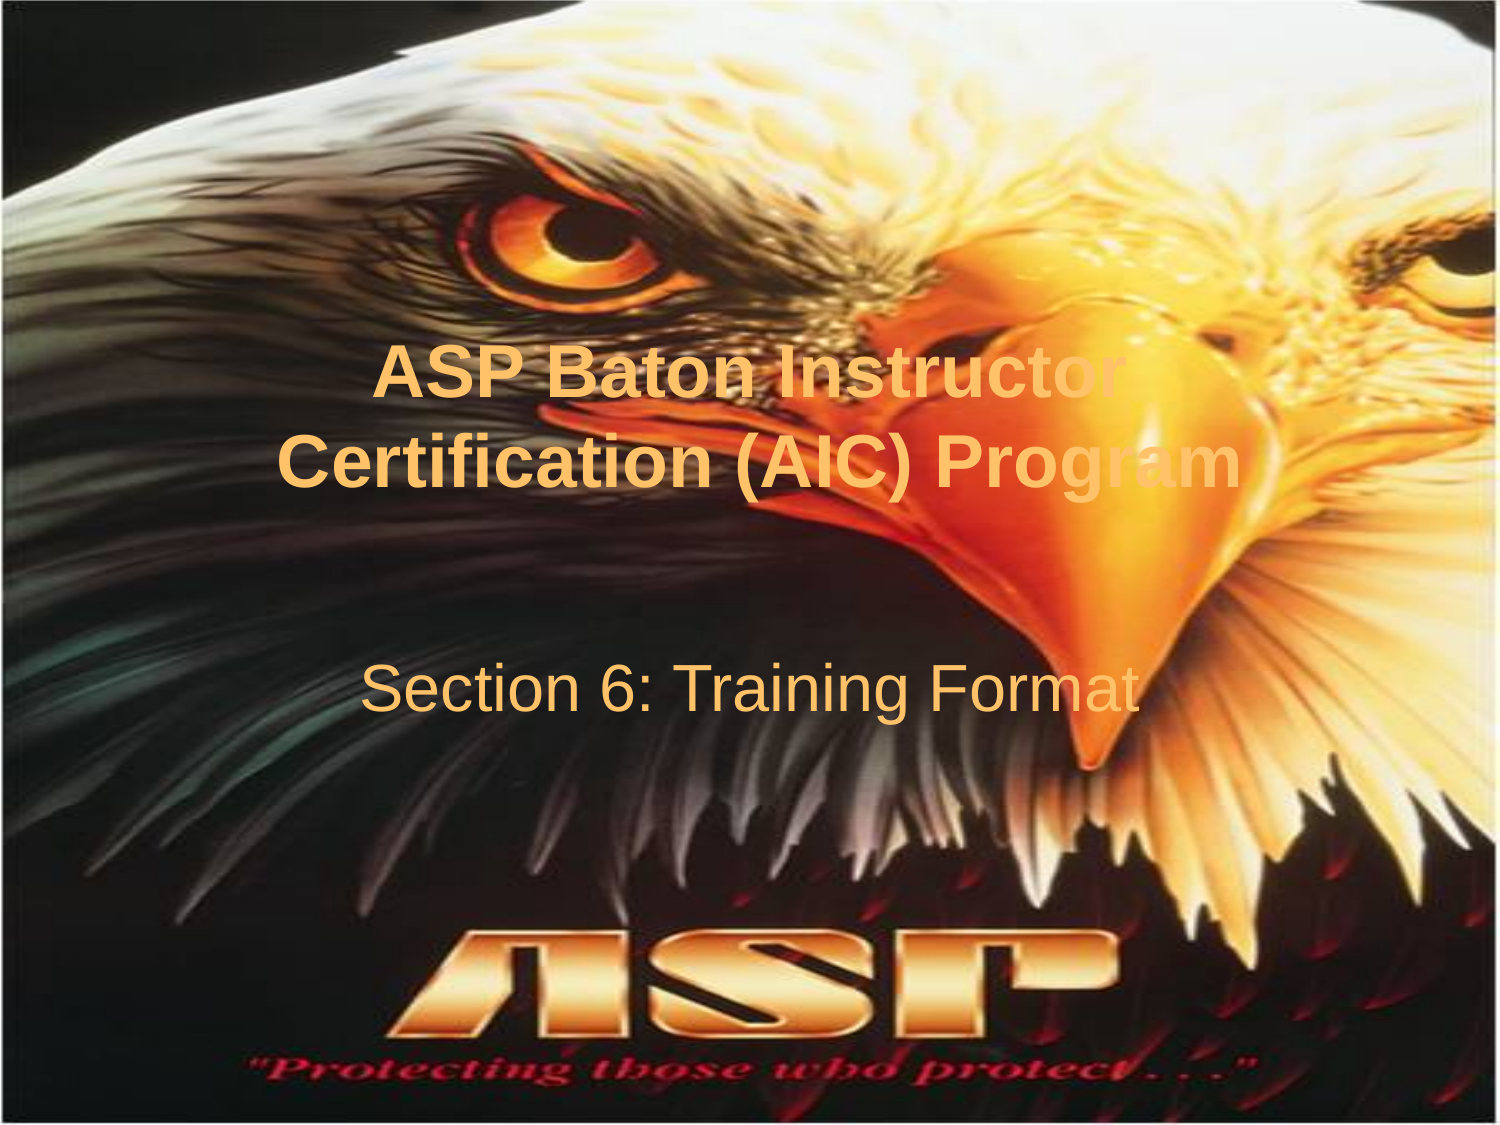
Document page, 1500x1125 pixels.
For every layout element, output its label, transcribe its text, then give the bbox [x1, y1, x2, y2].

subtitle Section 6: Training Format [225, 637, 1275, 925]
title ASP Baton Instructor Certification (AIC) Program [24, 262, 1475, 563]
picture [0, 0, 1500, 1125]
